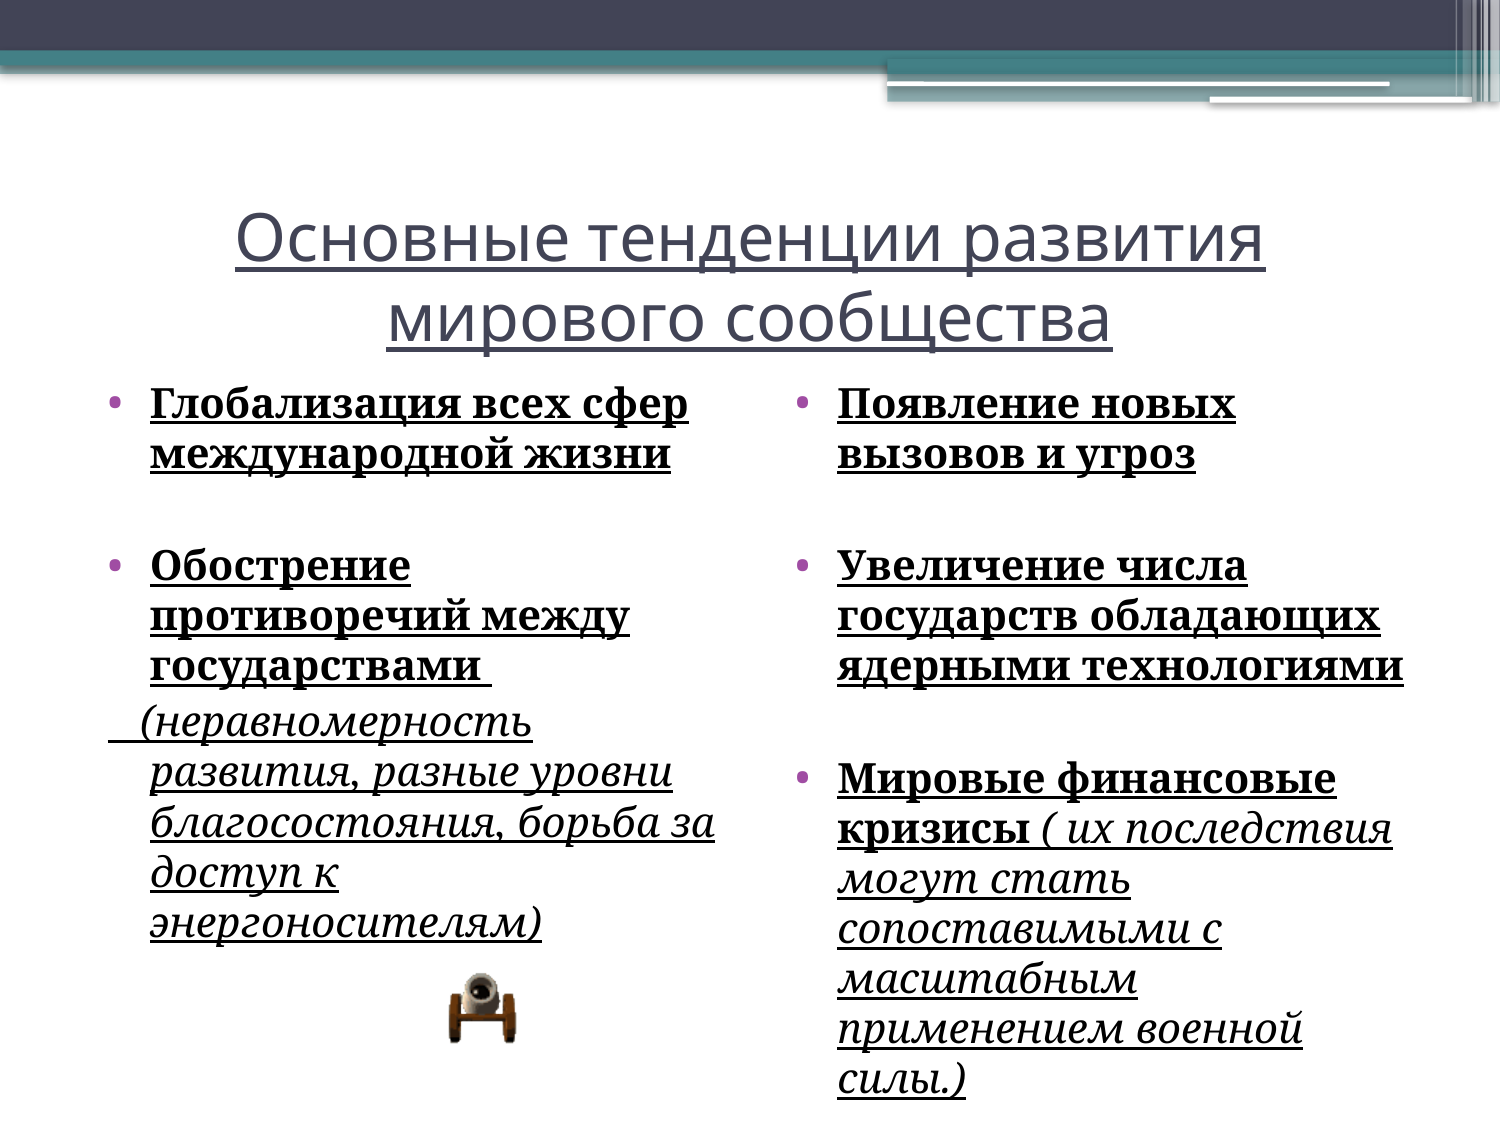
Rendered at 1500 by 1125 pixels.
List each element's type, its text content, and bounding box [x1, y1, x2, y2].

title Основные тенденции развития мирового сообщества [75, 187, 1425, 363]
list Появление новых вызовов и угроз Увеличение числа государств обладающих ядерными технологиями Мировые финансовые кризисы ( их последствия могут стать сопоставимыми с масштабным применением военной силы.) [762, 368, 1425, 1112]
list Глобализация всех сфер международной жизни Обострение противоречий между государствами (неравномерность развития, разные уровни благосостояния, борьба за доступ к энергоносителям) [75, 368, 738, 1112]
picture [433, 890, 528, 1048]
